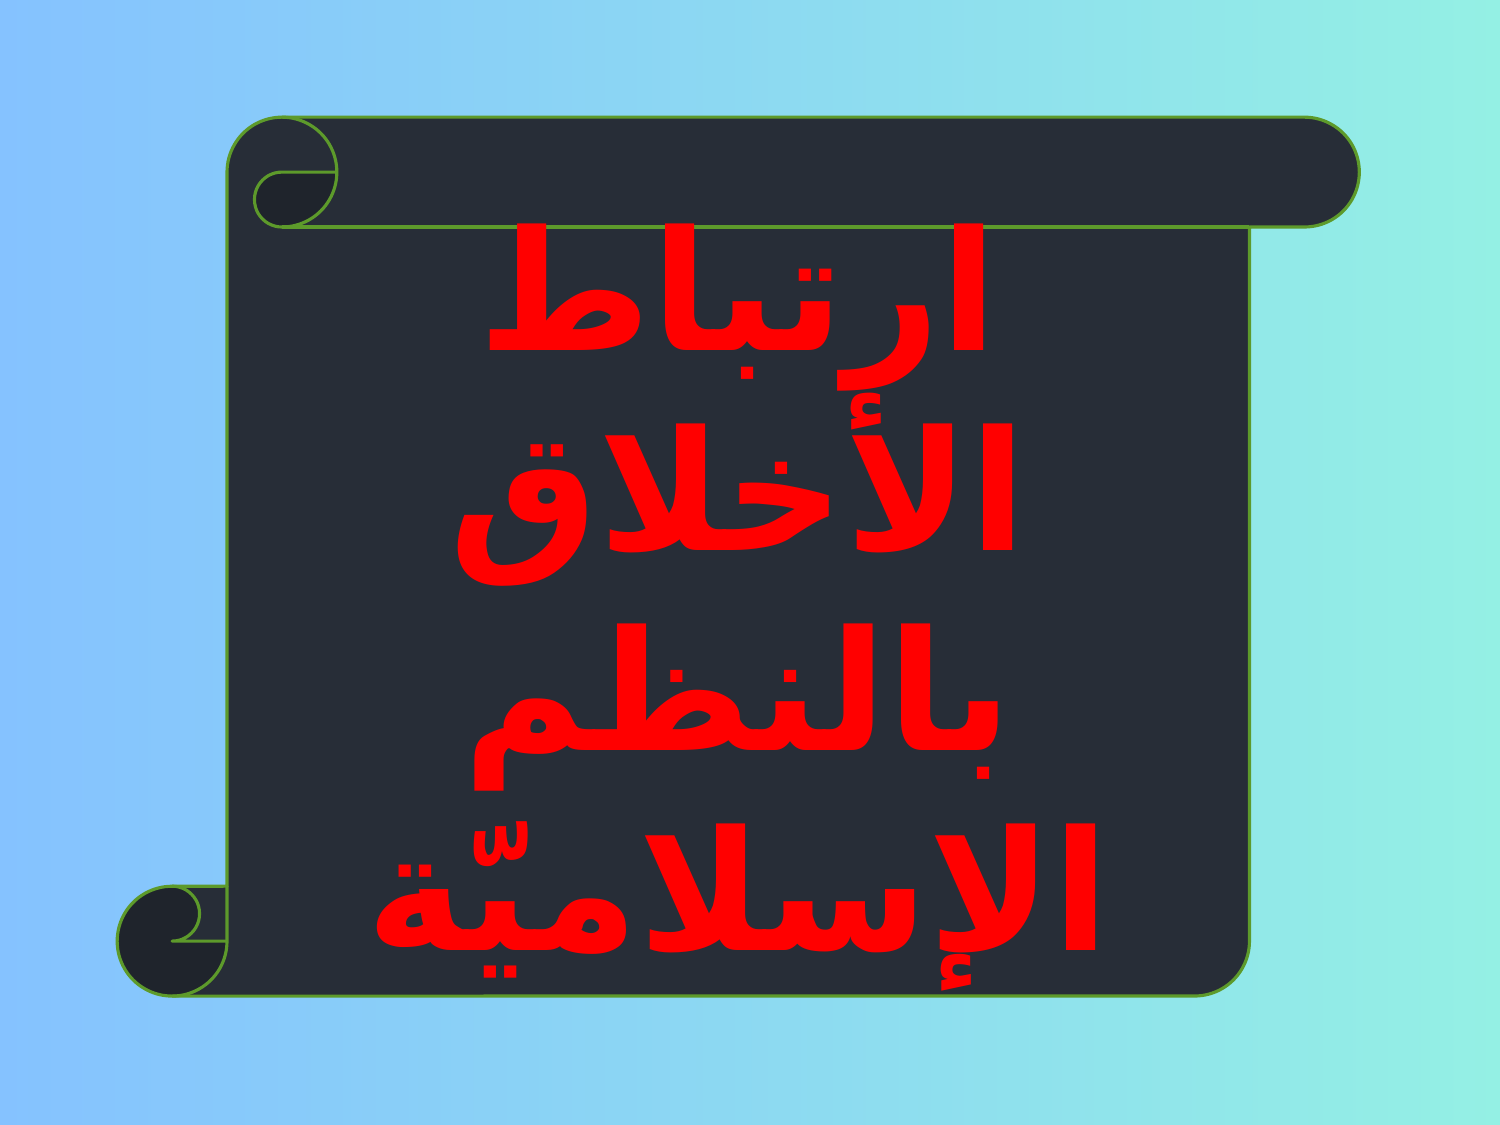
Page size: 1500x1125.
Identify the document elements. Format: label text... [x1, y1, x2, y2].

text_box ارتباط الأخلاق بالنظم الإسلاميّة [115, 115, 1361, 998]
